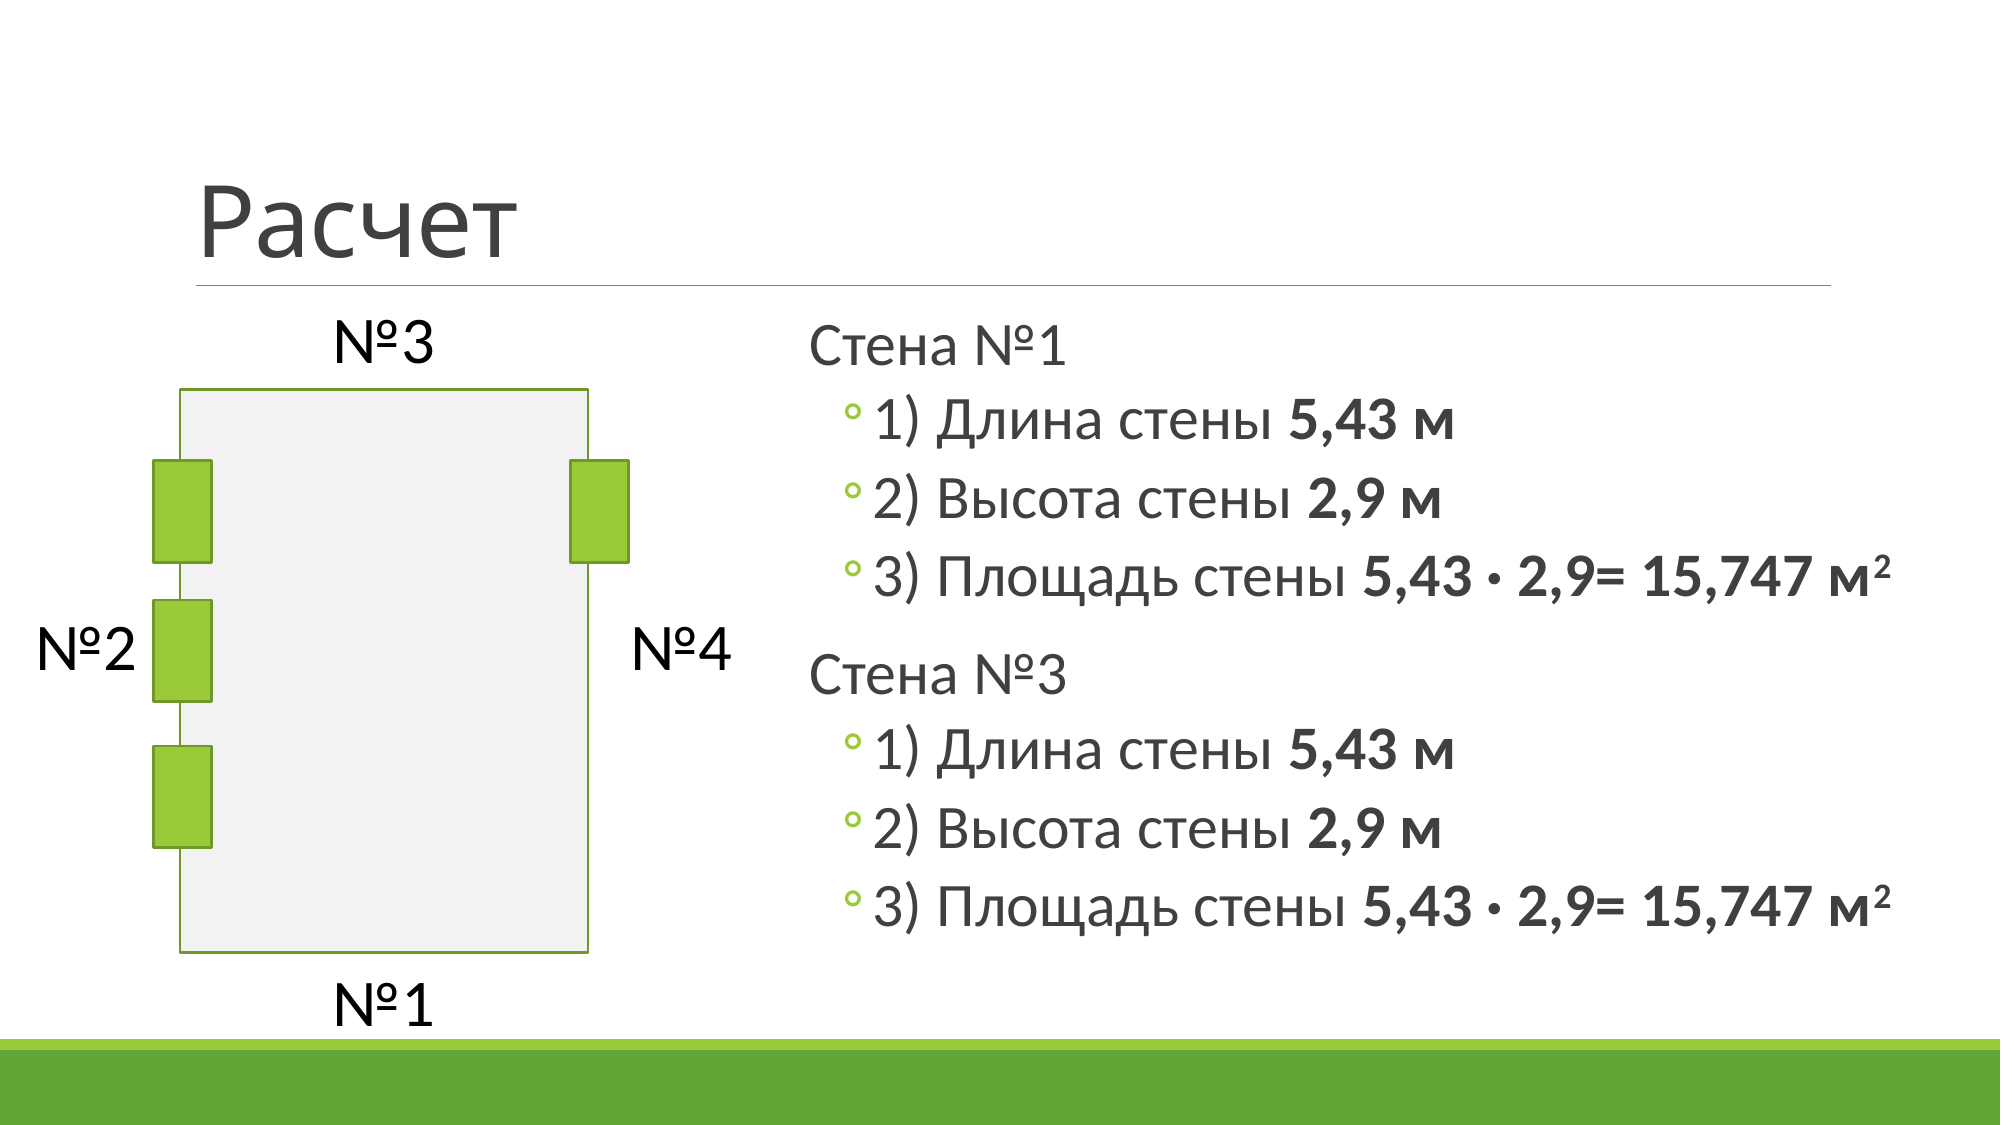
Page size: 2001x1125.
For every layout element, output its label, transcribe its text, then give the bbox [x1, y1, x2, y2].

list Стена №1 1) Длина стены 5,43 м 2) Высота стены 2,9 м 3) Площадь стены 5,43 · 2,9= 15,747 м2 Стена №3 1) Длина стены 5,43 м 2) Высота стены 2,9 м 3) Площадь стены 5,43 · 2,9= 15,747 м2 [809, 303, 1947, 1040]
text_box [19, 288, 749, 1049]
title Расчет [180, 47, 1830, 285]
